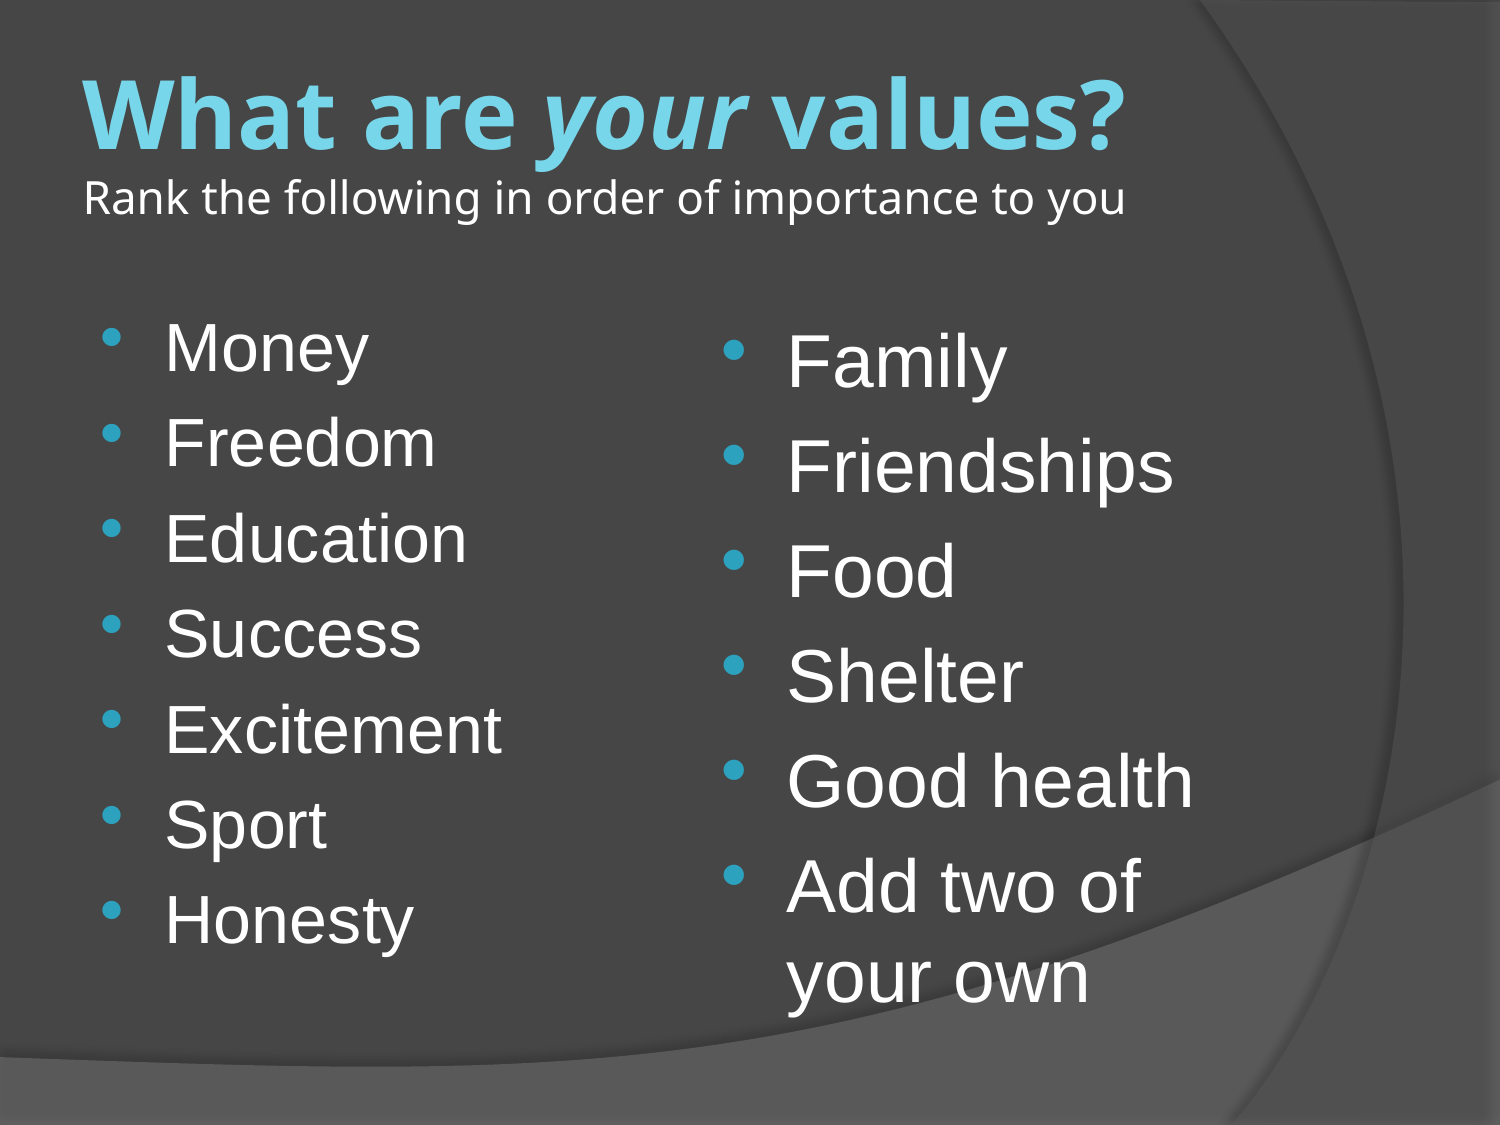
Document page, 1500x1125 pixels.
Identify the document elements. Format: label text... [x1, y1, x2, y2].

list Family Friendships Food Shelter Good health Add two of your own [703, 304, 1304, 1048]
list Money Freedom Education Success Excitement Sport Honesty [82, 222, 682, 966]
title What are your values? Rank the following in order of importance to you [75, 45, 1300, 233]
